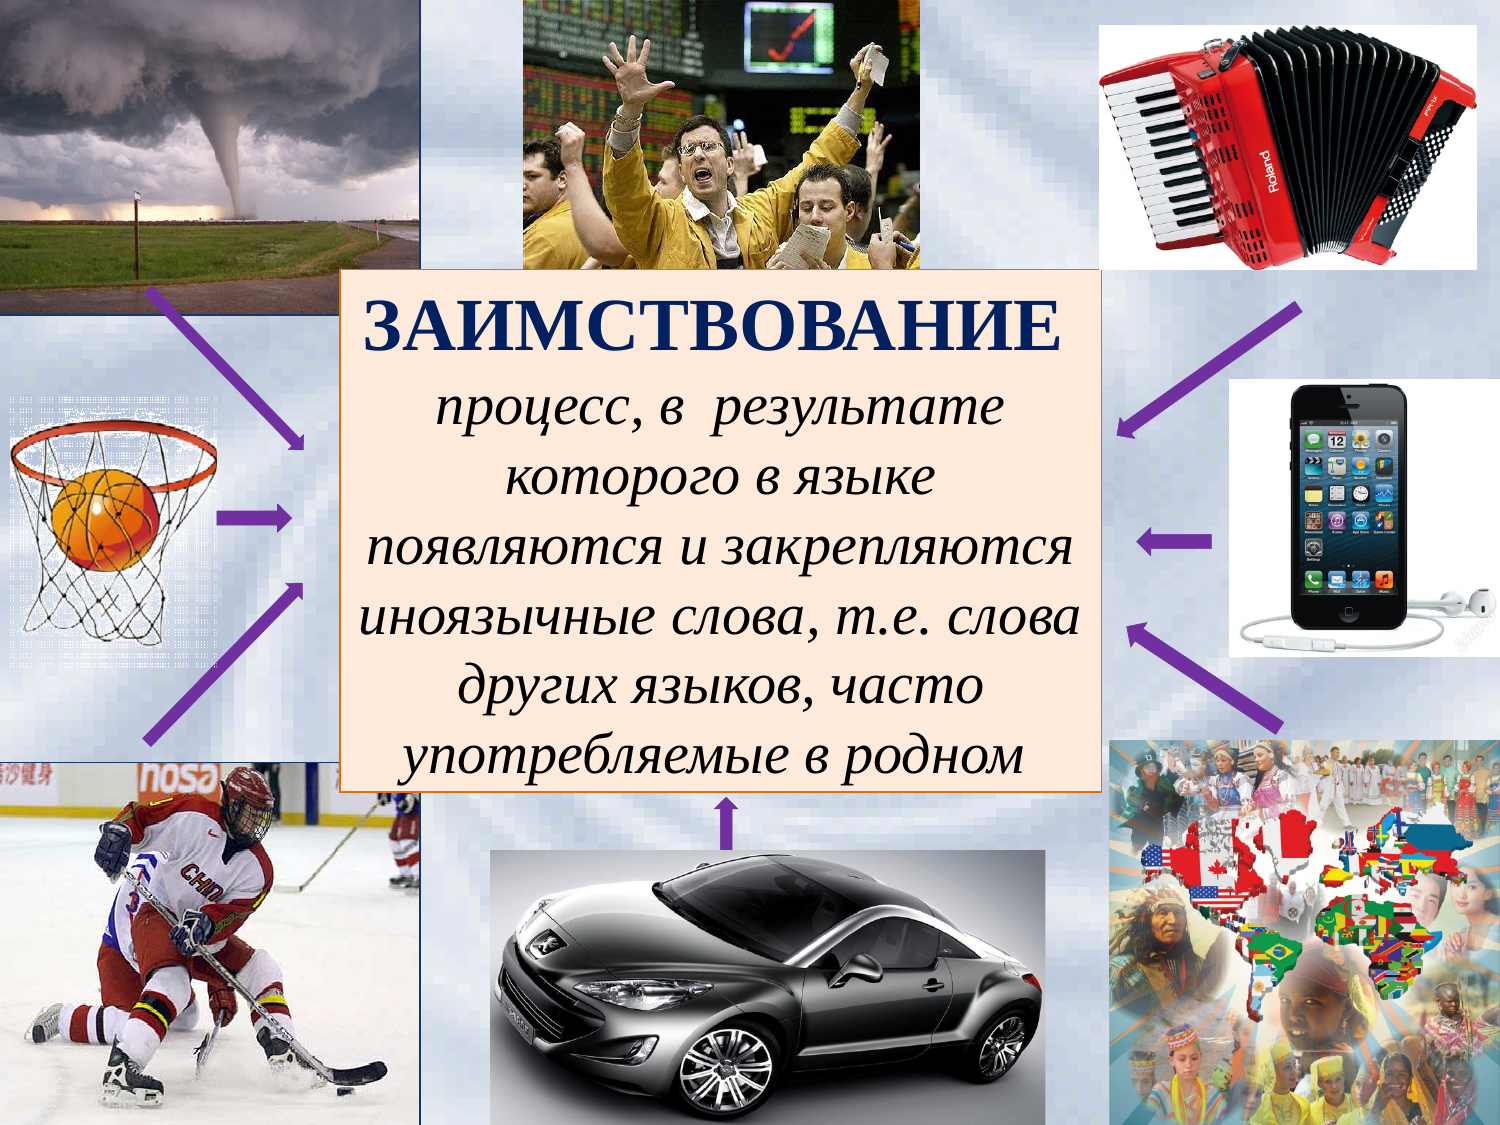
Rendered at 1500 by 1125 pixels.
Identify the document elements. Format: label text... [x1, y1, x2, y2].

picture [10, 396, 218, 669]
picture [489, 850, 1046, 1125]
text_box [170, 324, 306, 452]
text_box [140, 581, 305, 749]
picture [1229, 379, 1500, 658]
picture [1098, 24, 1477, 270]
picture [0, 0, 420, 315]
picture [0, 763, 420, 1125]
text_box [1124, 620, 1286, 737]
text_box [222, 501, 294, 535]
text_box Заимствование процесс, в результате которого в языке появляются и закрепляются иноязычные слова, т.е. слова других языков, часто употребляемые в родном [339, 269, 1102, 792]
text_box [1114, 299, 1305, 441]
picture [1109, 740, 1500, 1125]
picture [523, 0, 920, 283]
text_box [1134, 525, 1214, 558]
text_box [712, 795, 740, 849]
